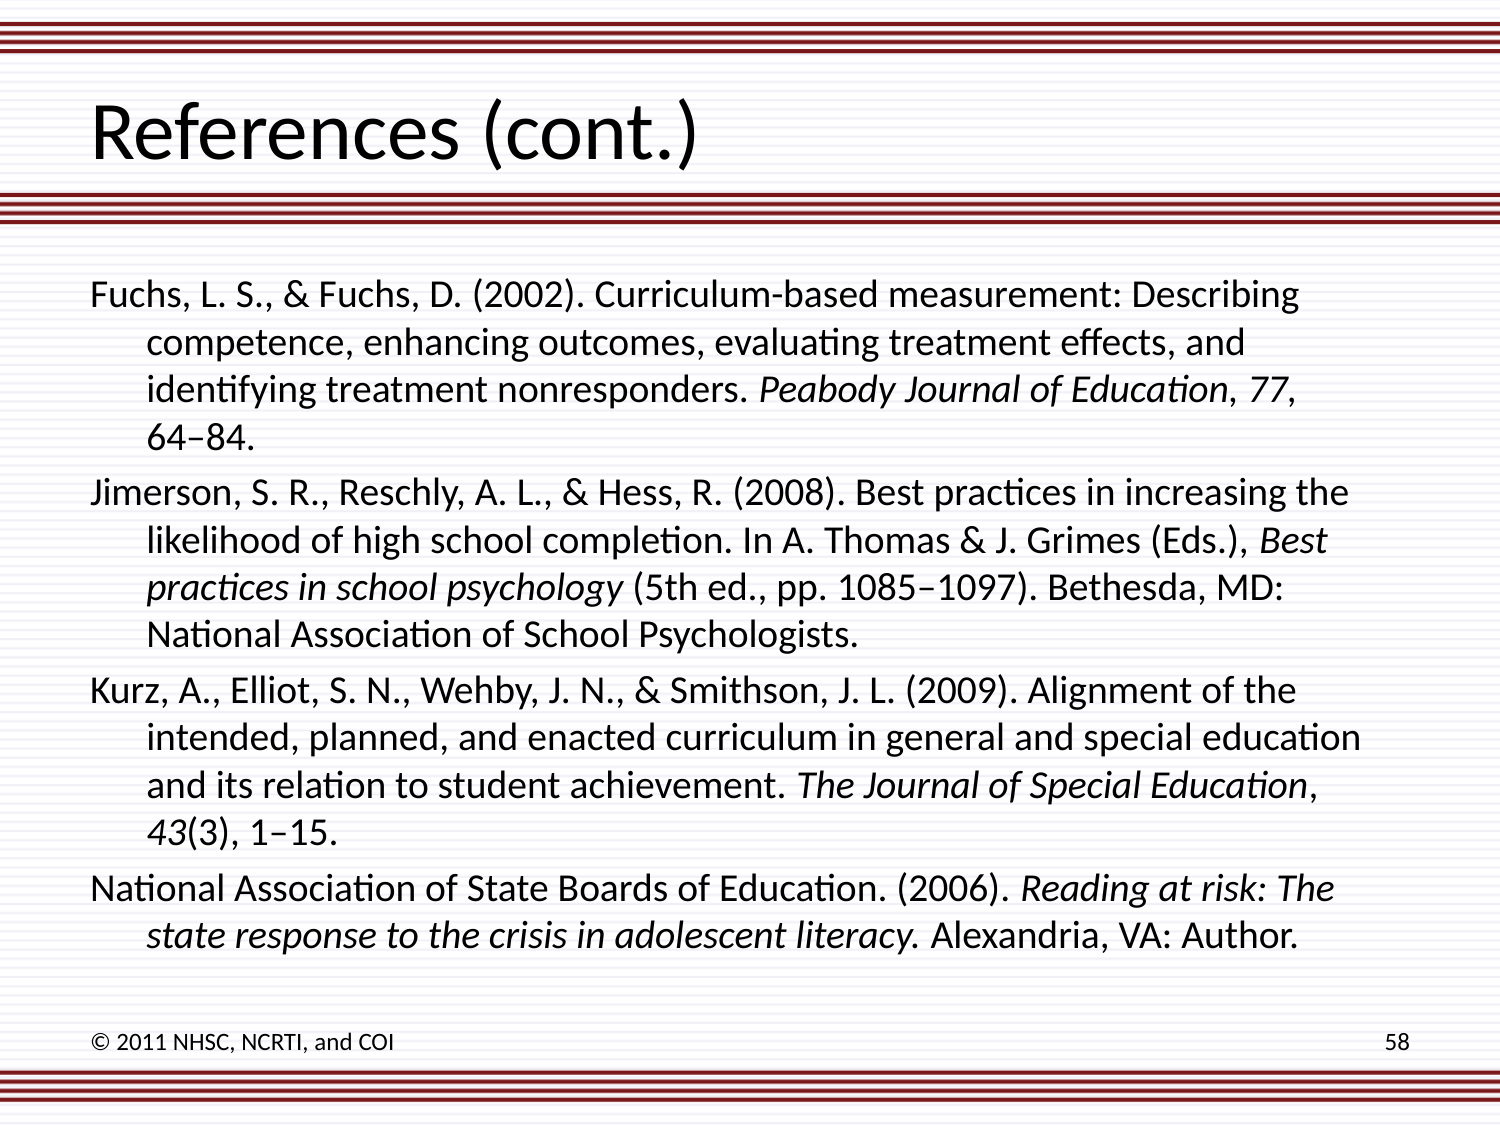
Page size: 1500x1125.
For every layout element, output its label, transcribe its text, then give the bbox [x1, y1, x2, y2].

footer © 2011 NHSC, NCRTI, and COI [75, 1010, 550, 1071]
picture [0, 0, 1500, 1125]
title References (cont.) [74, 44, 1426, 209]
slide_number 58 [1074, 1010, 1425, 1071]
list Fuchs, L. S., & Fuchs, D. (2002). Curriculum-based measurement: Describing competence, enhancing outcomes, evaluating treatment effects, and identifying treatment nonresponders. Peabody Journal of Education, 77, 64–84. Jimerson, S. R., Reschly, A. L., & Hess, R. (2008). Best practices in increasing the likelihood of high school completion. In A. Thomas & J. Grimes (Eds.), Best practices in school psychology (5th ed., pp. 1085–1097). Bethesda, MD: National Association of School Psychologists. Kurz, A., Elliot, S. N., Wehby, J. N., & Smithson, J. L. (2009). Alignment of the intended, planned, and enacted curriculum in general and special education and its relation to student achievement. The Journal of Special Education, 43(3), 1–15. National Association of State Boards of Education. (2006). Reading at risk: The state response to the crisis in adolescent literacy. Alexandria, VA: Author. [74, 260, 1426, 1065]
